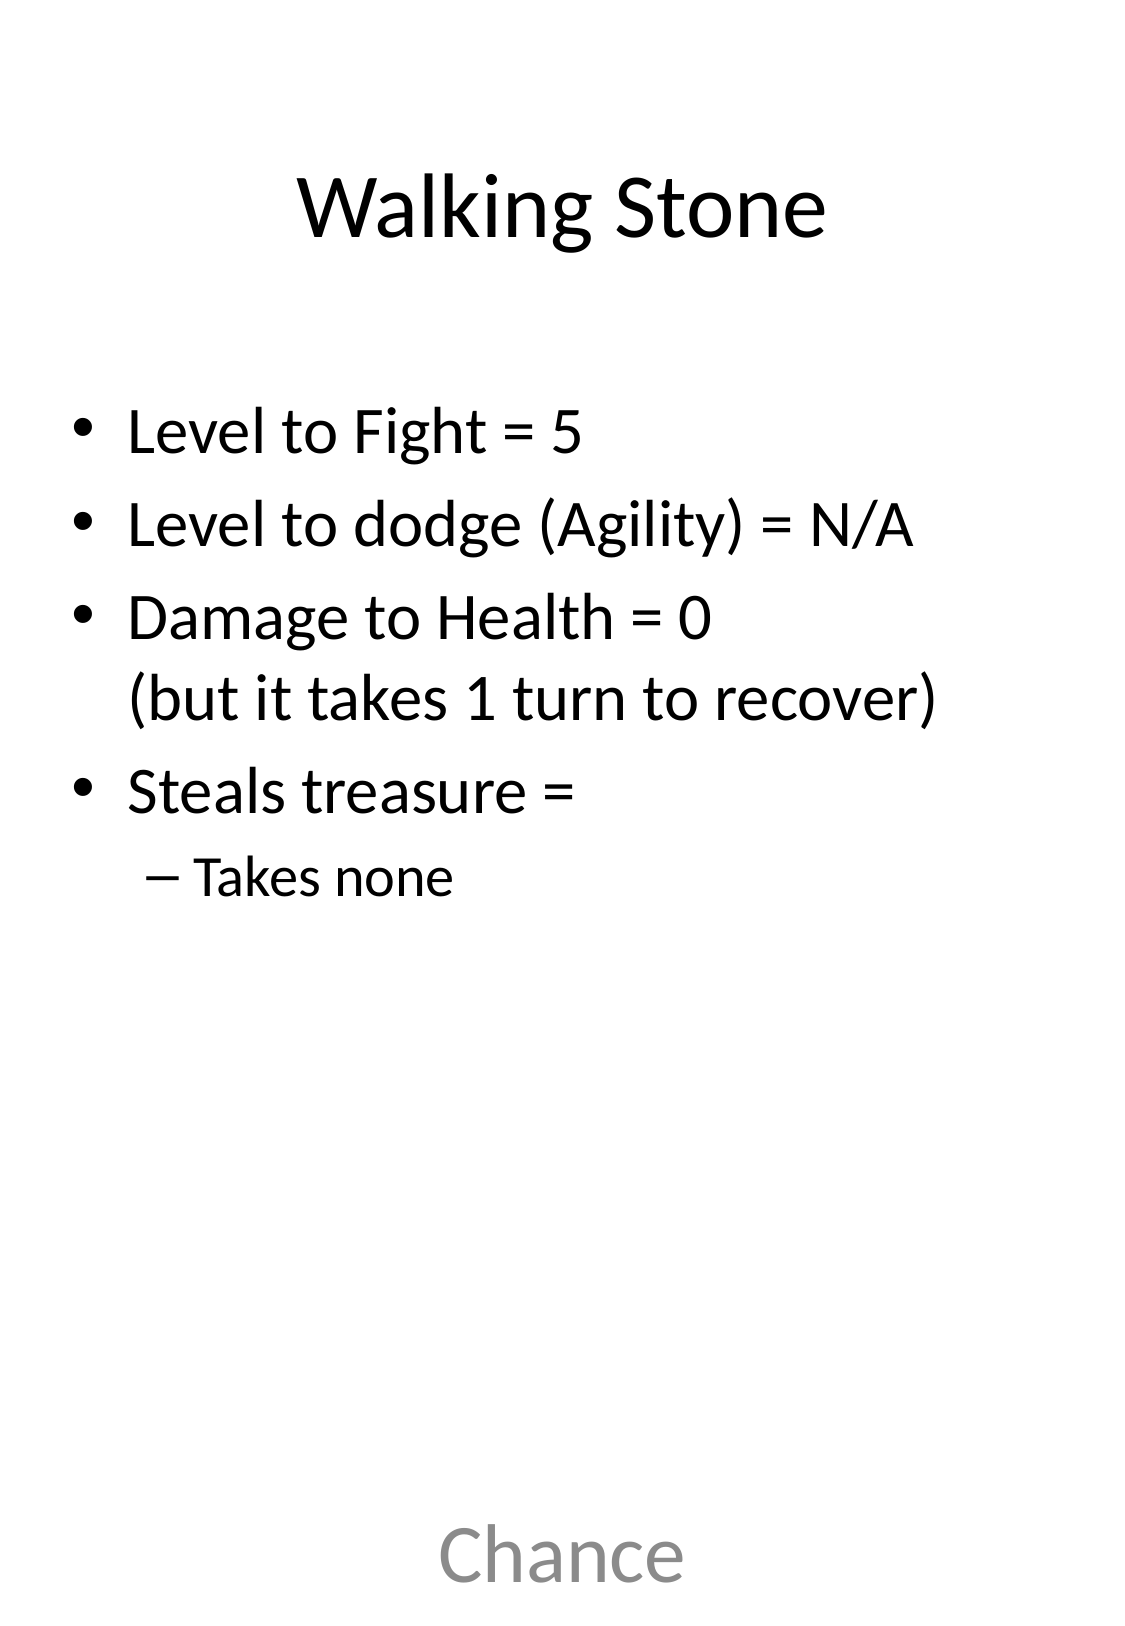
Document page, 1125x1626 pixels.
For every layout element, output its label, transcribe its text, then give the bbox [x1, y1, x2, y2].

title Walking Stone [56, 65, 1069, 336]
list Level to Fight = 5 Level to dodge (Agility) = N/A Damage to Health = 0 (but it takes 1 turn to recover) Steals treasure = Takes none [56, 379, 1069, 1452]
footer Chance [384, 1506, 741, 1593]
